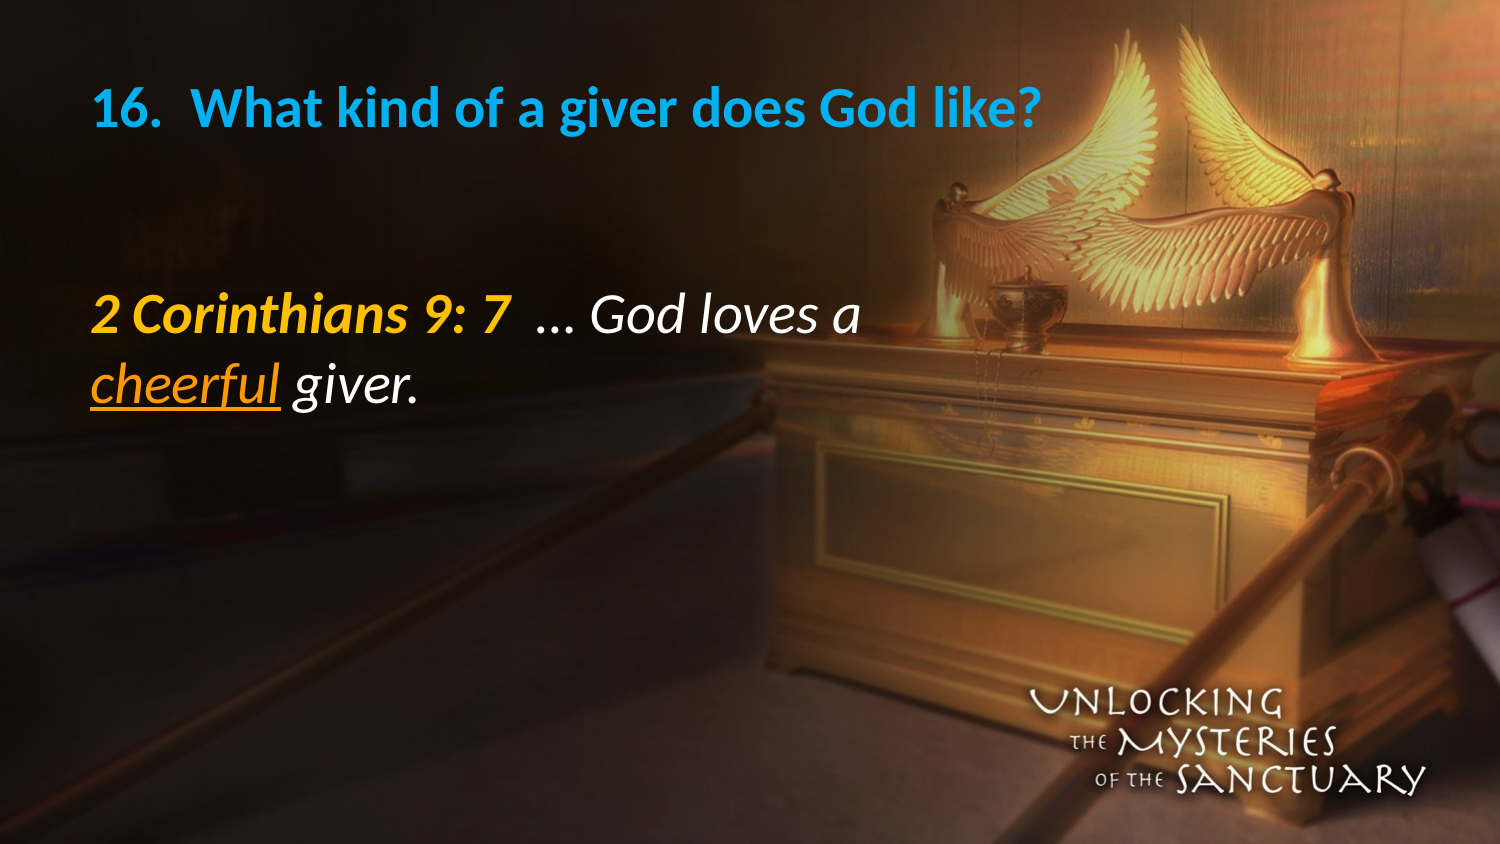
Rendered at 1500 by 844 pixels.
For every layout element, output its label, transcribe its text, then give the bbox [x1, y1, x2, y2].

title 16. What kind of a giver does God like? [75, 33, 1425, 175]
list 2 Corinthians 9: 7 … God loves a cheerful giver. [75, 267, 944, 754]
picture [0, 0, 1500, 844]
